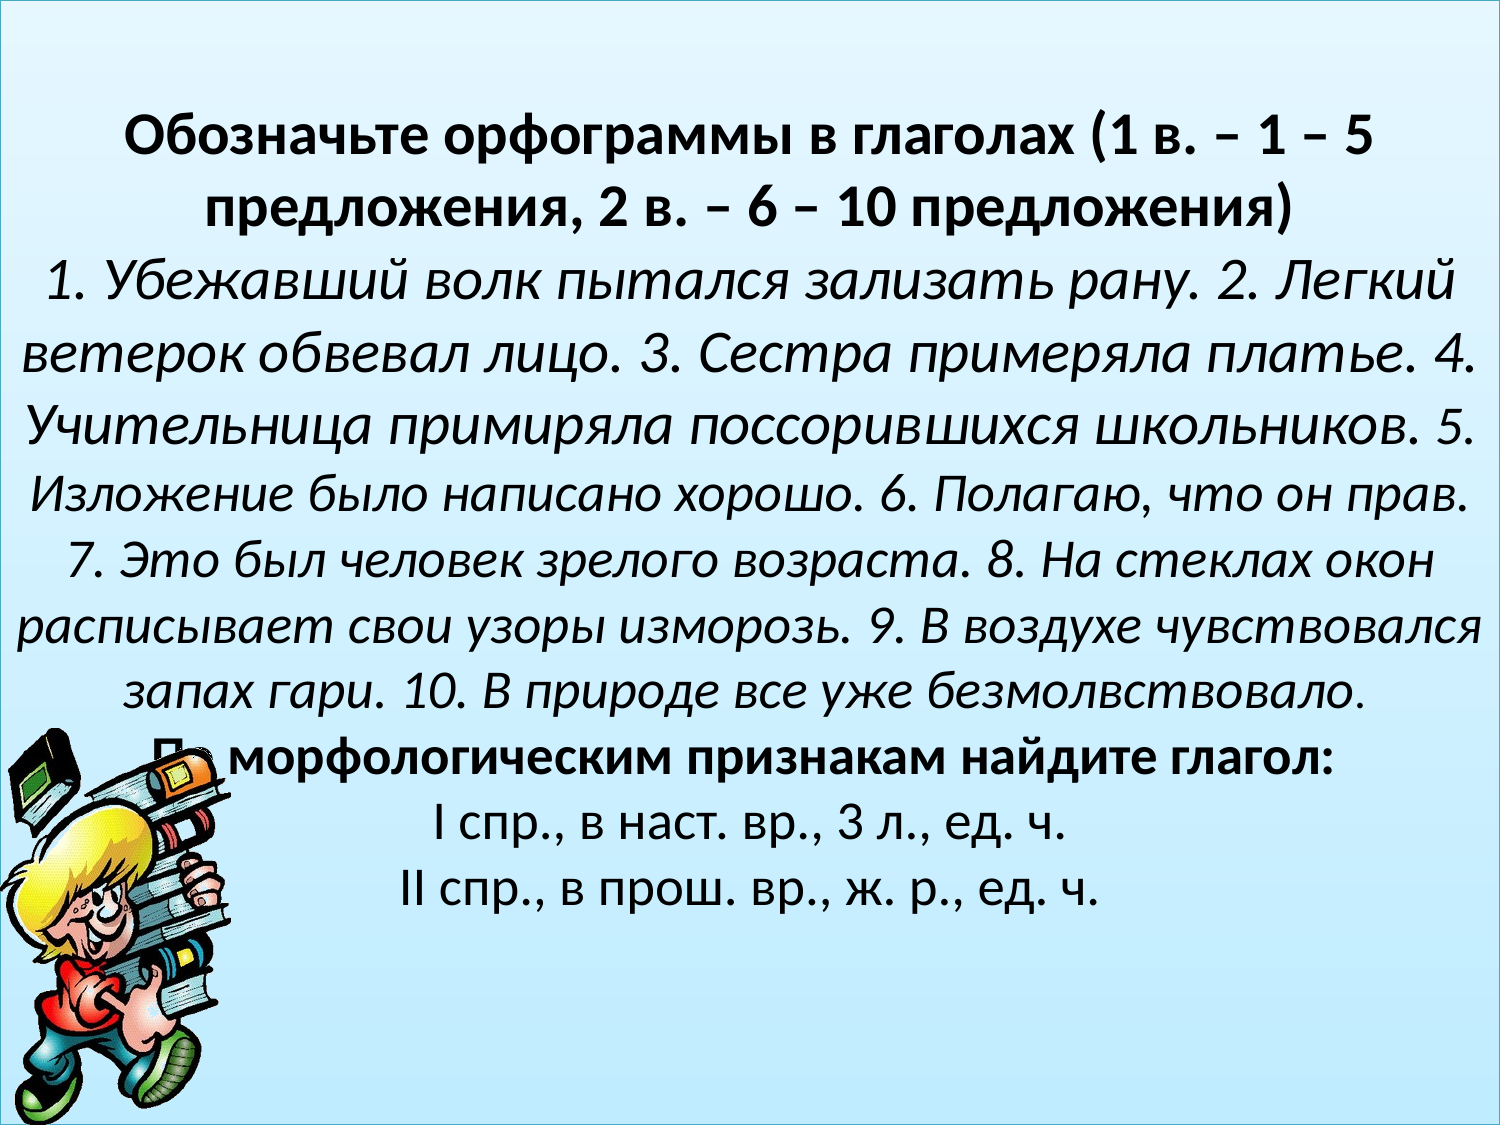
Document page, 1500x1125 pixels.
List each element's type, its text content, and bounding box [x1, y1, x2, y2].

title Обозначьте орфограммы в глаголах (1 в. – 1 – 5 предложения, 2 в. – 6 – 10 предложения) 1. Убежавший волк пытался зализать рану. 2. Легкий ветерок обвевал лицо. 3. Сестра примеряла платье. 4. Учительница примиряла поссорившихся школьников. 5. Изложение было написано хорошо. 6. Полагаю, что он прав. 7. Это был человек зрелого возраста. 8. На стеклах окон расписывает свои узоры изморозь. 9. В воздухе чувствовался запах гари. 10. В природе все уже безмолвствовало. По морфологическим признакам найдите глагол: I спр., в наст. вр., 3 л., ед. ч. II спр., в прош. вр., ж. р., ед. ч. [0, 0, 1500, 1125]
picture [0, 728, 231, 1125]
